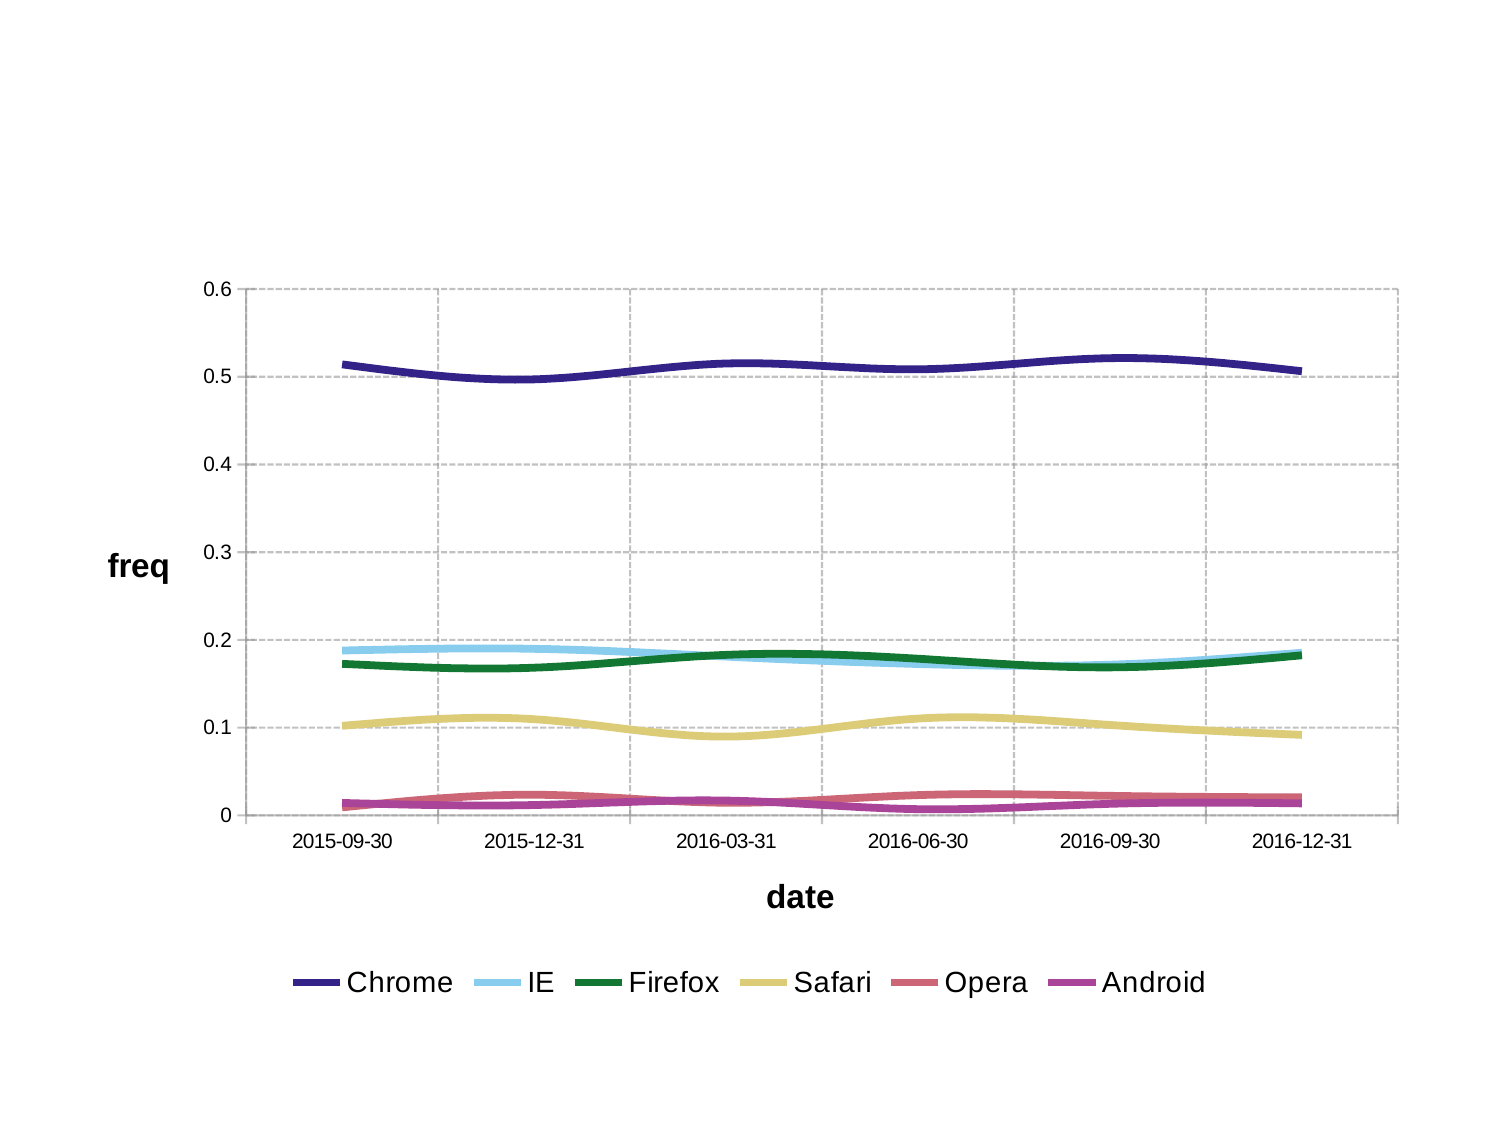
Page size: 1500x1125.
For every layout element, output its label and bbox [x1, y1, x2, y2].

chart [74, 262, 1426, 1006]
